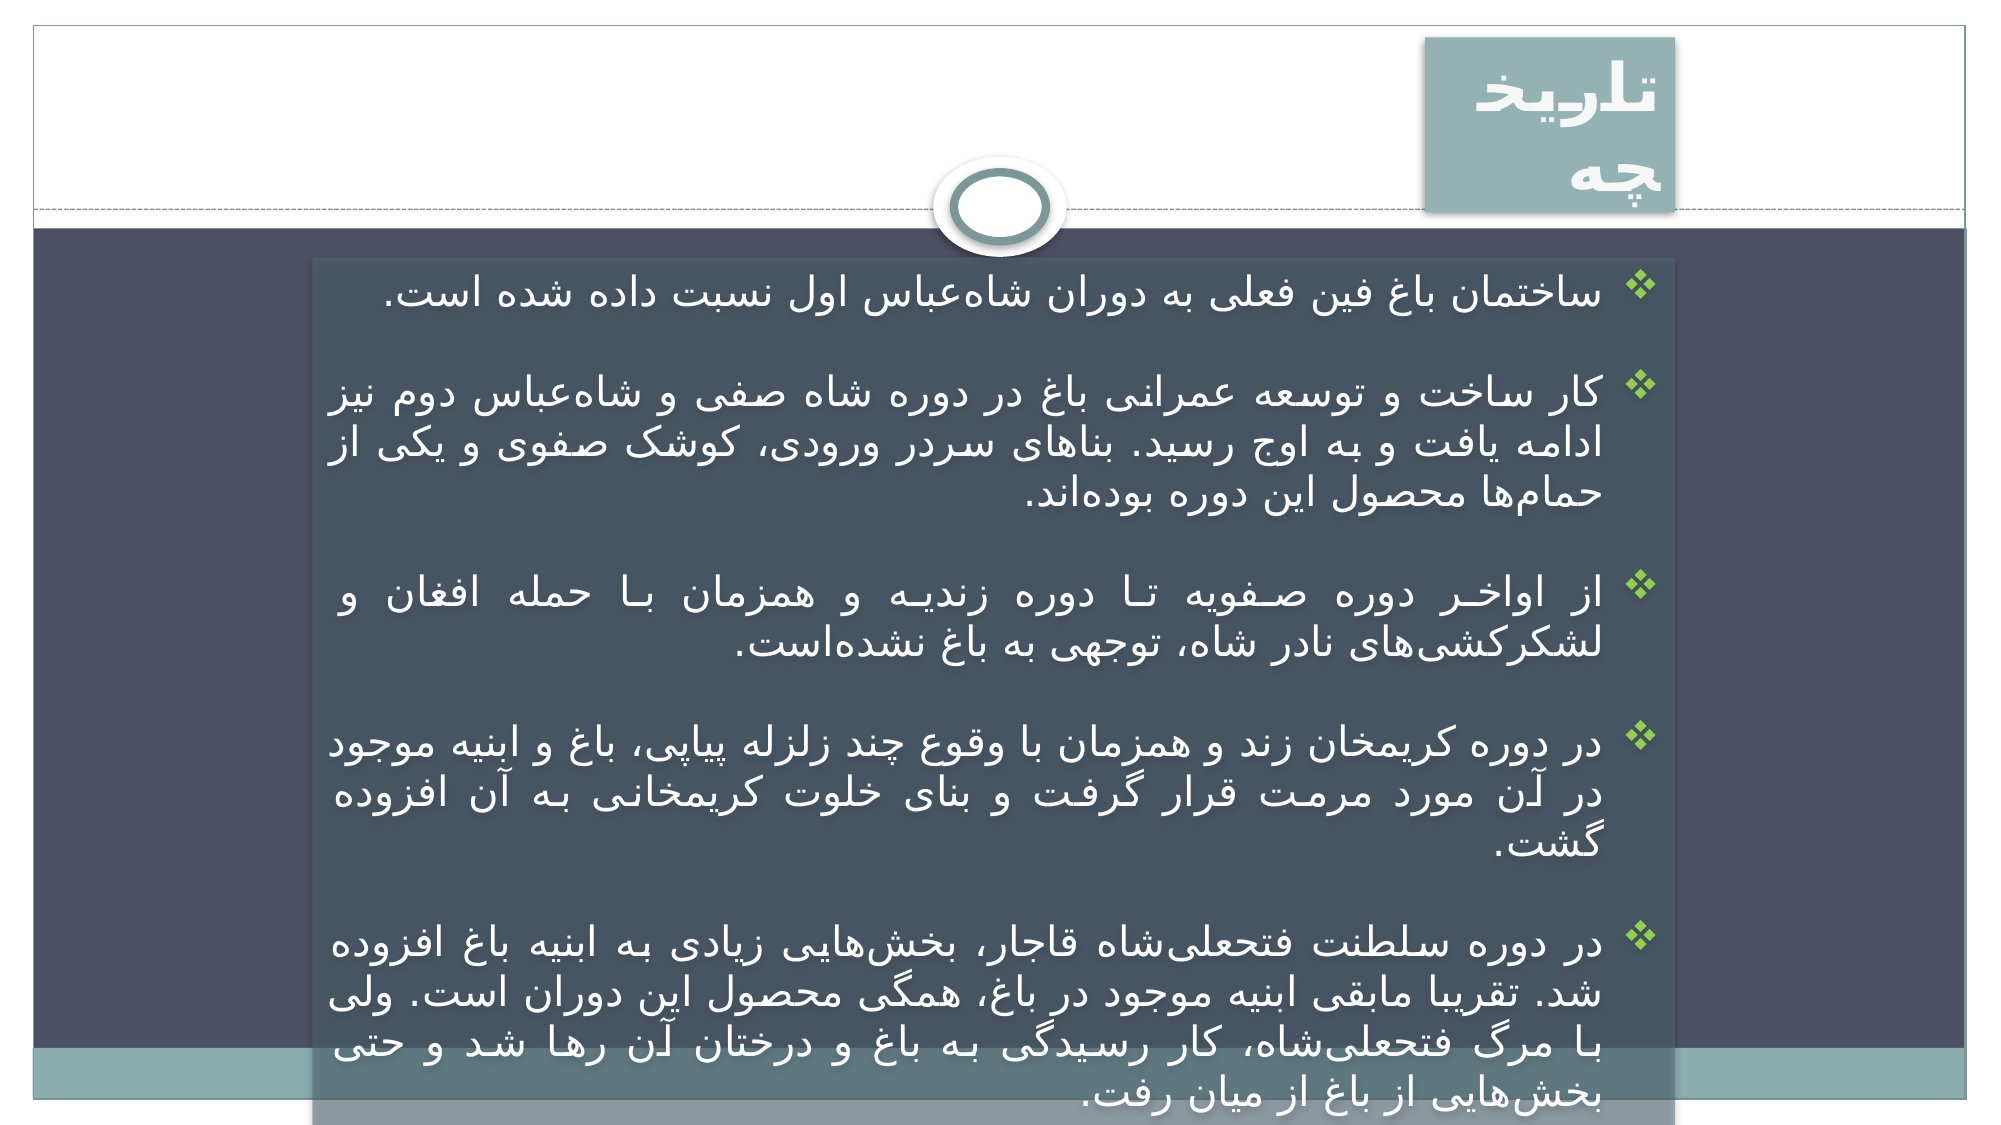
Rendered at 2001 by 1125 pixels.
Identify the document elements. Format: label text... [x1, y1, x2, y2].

text_box تاریخچه [1425, 37, 1675, 213]
text_box ساختمان باغ فین فعلی به دوران شاه‌عباس اول نسبت داده شده است. کار ساخت و توسعه عمرانی باغ در دوره شاه صفی و شاه‌عباس دوم نیز ادامه یافت و به اوج رسید. بناهای سردر ورودی، کوشک صفوی و یکی از حمام‌ها محصول این دوره بوده‌اند. از اواخر دوره صفویه تا دوره زندیه و همزمان با حمله افغان و لشکرکشی‌های نادر شاه، توجهی به باغ نشده‌است. در دوره کریمخان زند و همزمان با وقوع چند زلزله پیاپی، باغ و ابنیه موجود در آن مورد مرمت قرار گرفت و بنای خلوت کریمخانی به آن افزوده گشت. در دوره سلطنت فتحعلی‌شاه قاجار، بخش‌هایی زیادی به ابنیه باغ افزوده شد. تقریبا مابقی ابنیه موجود در باغ، همگی محصول این دوران است. ولی با مرگ فتحعلی‌شاه، کار رسیدگی به باغ و درختان آن رها شد و حتی بخش‌هایی از باغ از میان رفت. در دوره پهلوی بنای موزه ملی کاشان بر خرابه‌های خلوت نظام‌الدوله و همچنین بنایی در حدفاصل کتابخانه و حمامها ساخته شد و سایر ابنیه نیز مورد مرمت قرار گرفت. [312, 257, 1675, 1125]
